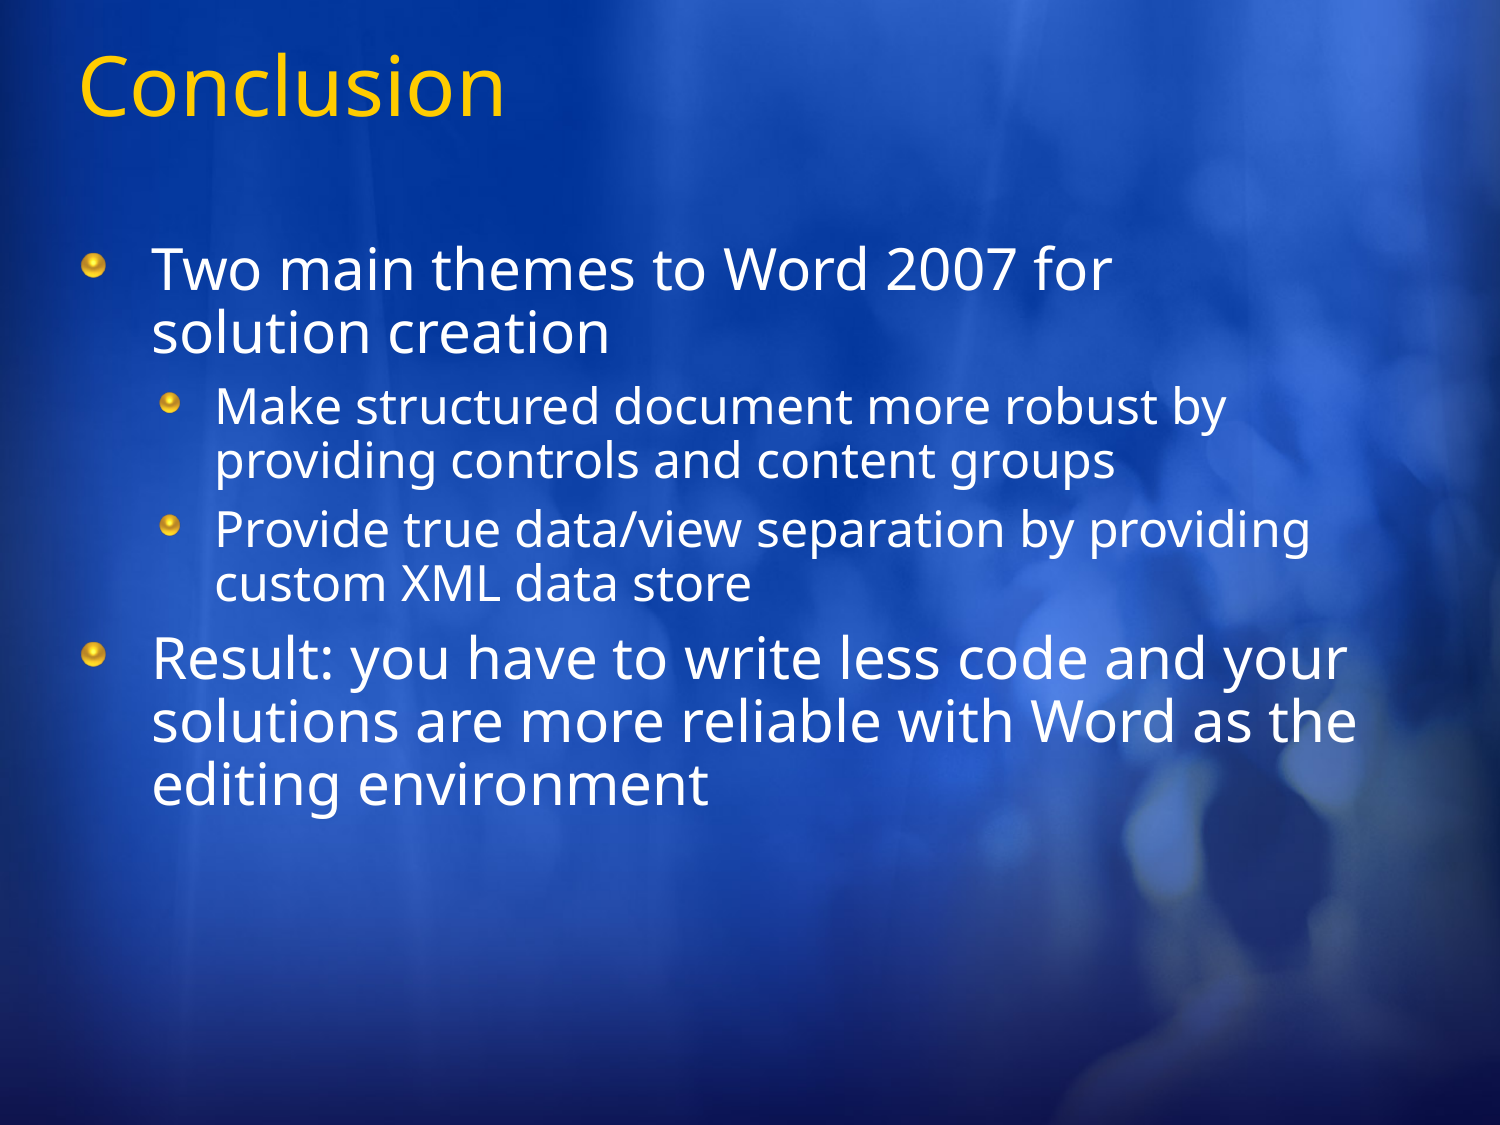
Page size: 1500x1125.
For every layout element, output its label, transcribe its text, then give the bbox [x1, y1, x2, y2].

title Conclusion [62, 37, 1438, 143]
list Two main themes to Word 2007 for solution creation Make structured document more robust by providing controls and content groups Provide true data/view separation by providing custom XML data store Result: you have to write less code and your solutions are more reliable with Word as the editing environment [62, 232, 1443, 836]
picture [0, 0, 1500, 1125]
